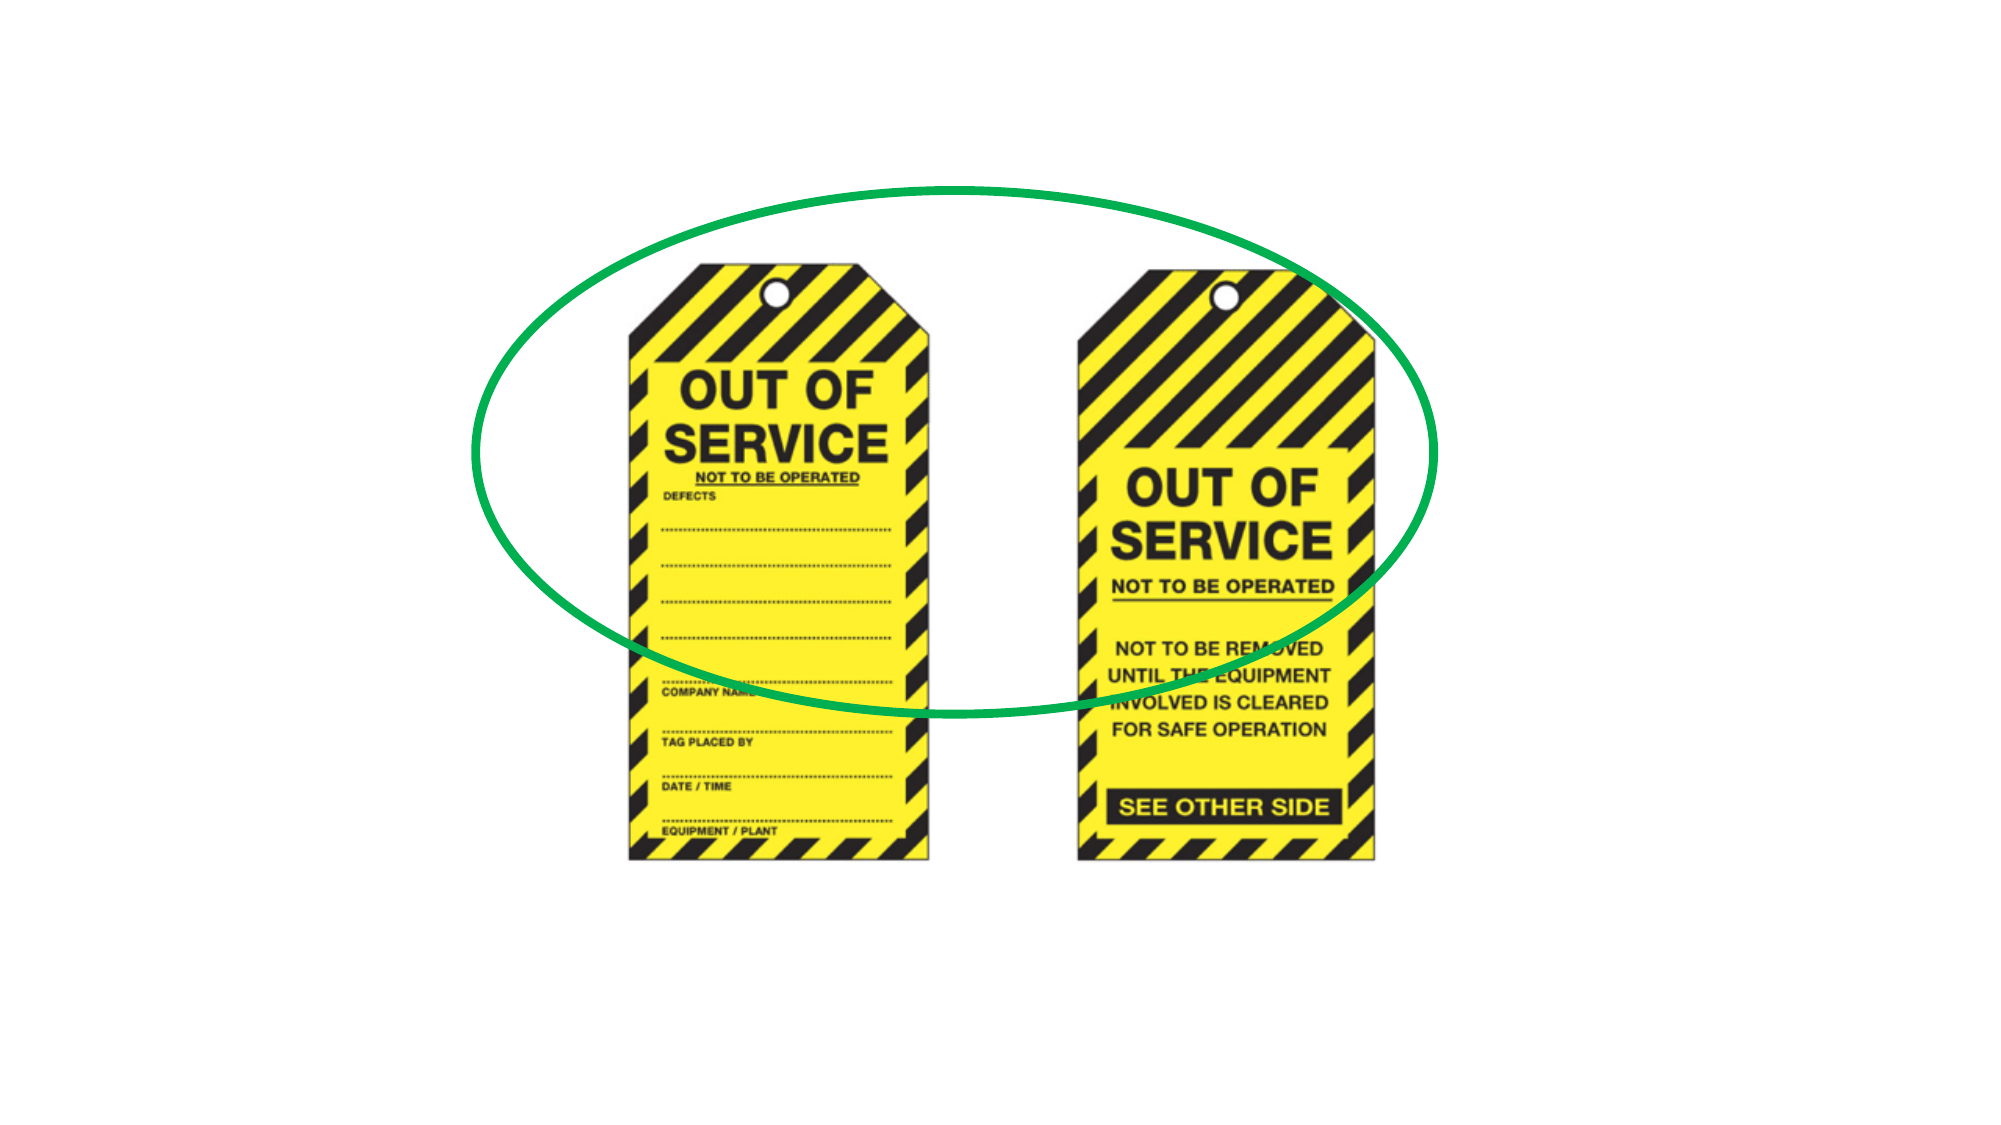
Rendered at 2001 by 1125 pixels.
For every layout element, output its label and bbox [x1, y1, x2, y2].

picture [609, 171, 1391, 954]
text_box [474, 269, 609, 635]
text_box [1391, 342, 1435, 562]
